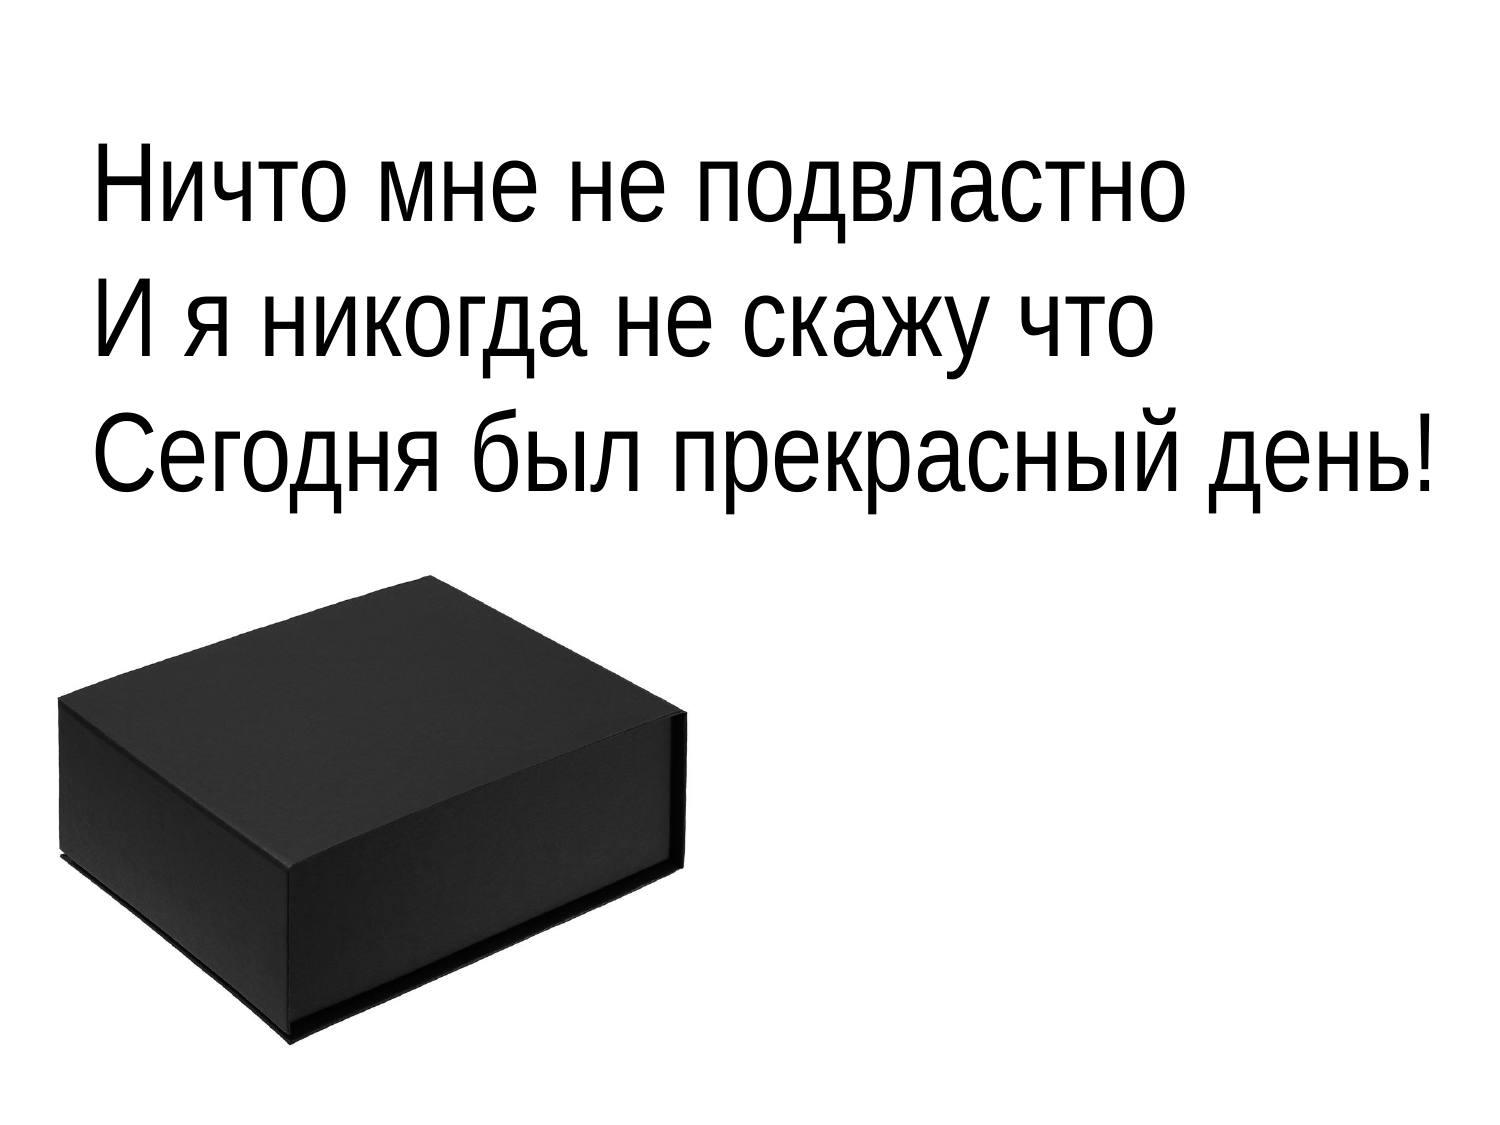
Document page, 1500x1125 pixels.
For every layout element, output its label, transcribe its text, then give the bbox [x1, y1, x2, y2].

text_box Ничто мне не подвластно И я никогда не скажу что Сегодня был прекрасный день! [76, 101, 1500, 522]
picture [52, 538, 692, 1068]
